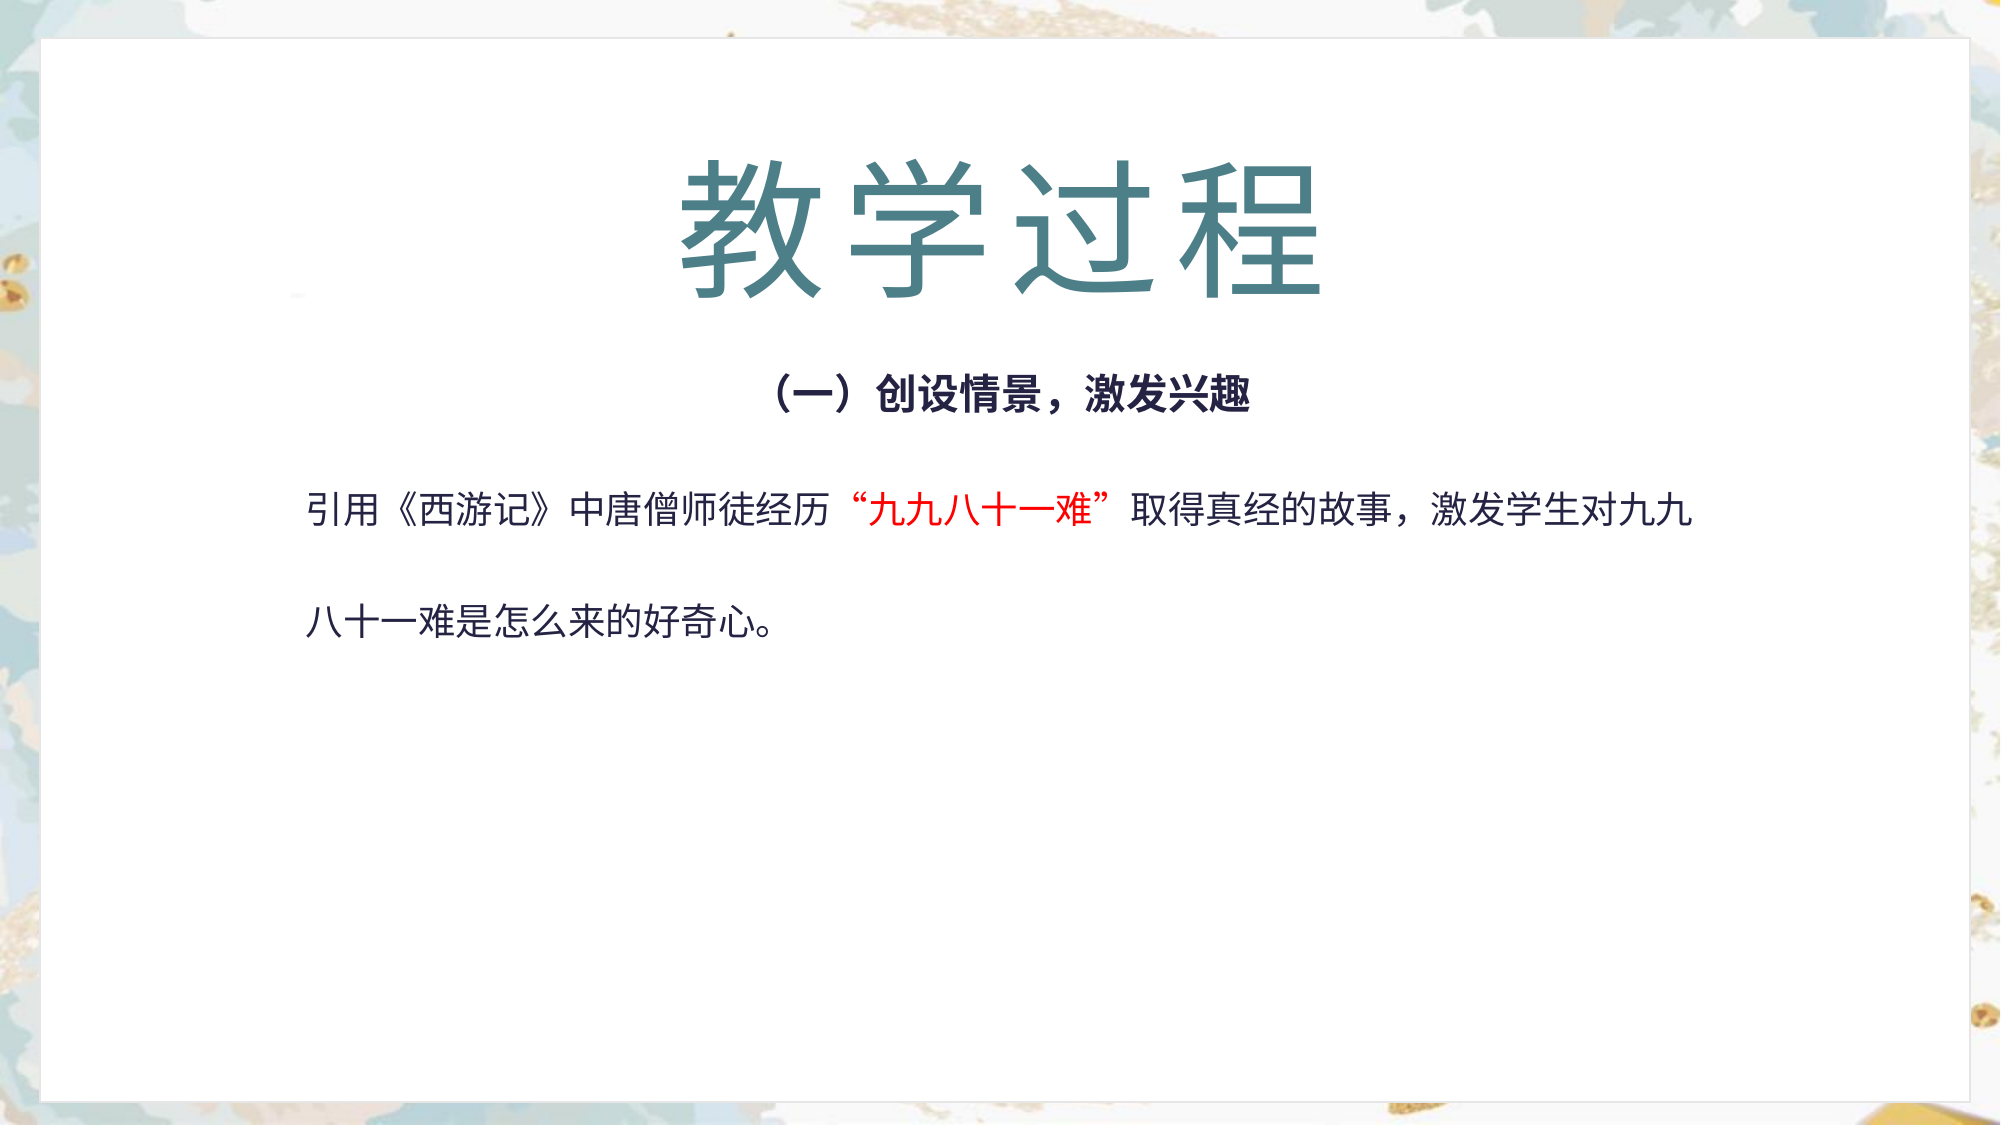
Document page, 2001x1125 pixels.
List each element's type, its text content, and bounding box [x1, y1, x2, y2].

picture [0, 0, 2001, 1125]
text_box 教学过程 [436, 129, 1566, 285]
text_box （一）创设情景，激发兴趣 引用《西游记》中唐僧师徒经历“九九八十一难”取得真经的故事，激发学生对九九八十一难是怎么来的好奇心。 [291, 285, 1712, 651]
